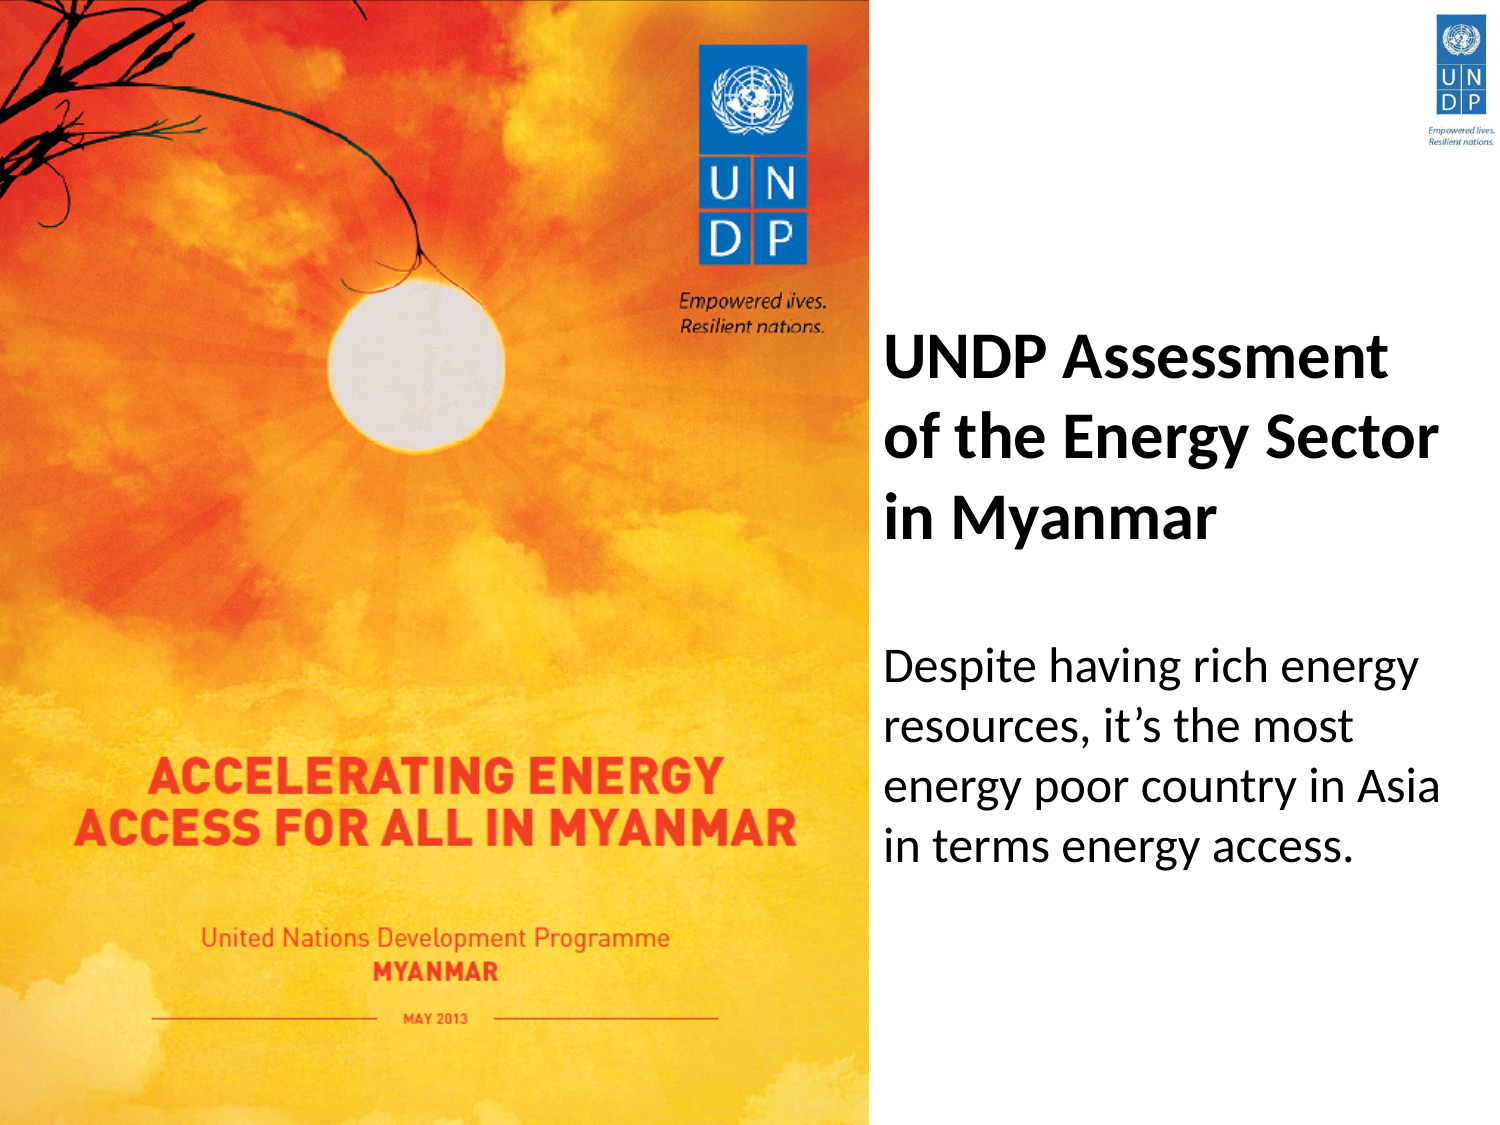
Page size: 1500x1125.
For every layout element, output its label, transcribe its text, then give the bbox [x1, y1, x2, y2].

picture [0, 0, 869, 1125]
title UNDP Assessment of the Energy Sector in Myanmar Despite having rich energy resources, it’s the most energy poor country in Asia in terms energy access. [873, 160, 1500, 1124]
picture [1425, 12, 1500, 149]
